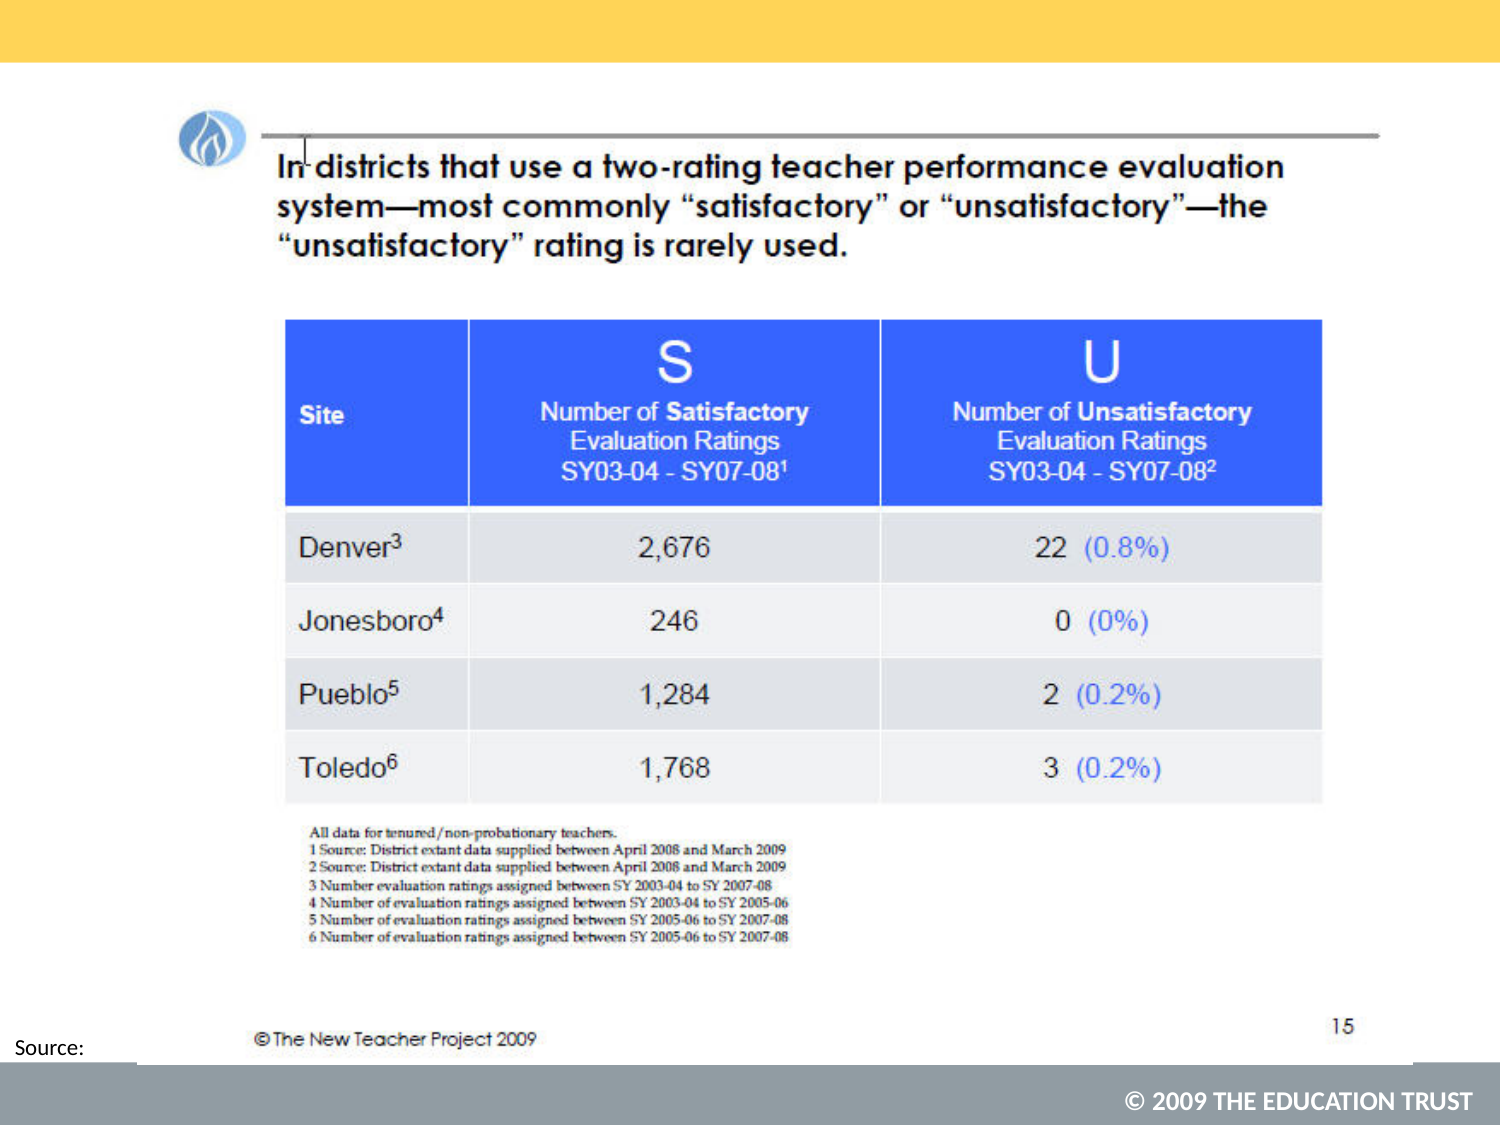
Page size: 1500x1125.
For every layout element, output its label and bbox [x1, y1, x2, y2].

list [137, 74, 1413, 1066]
